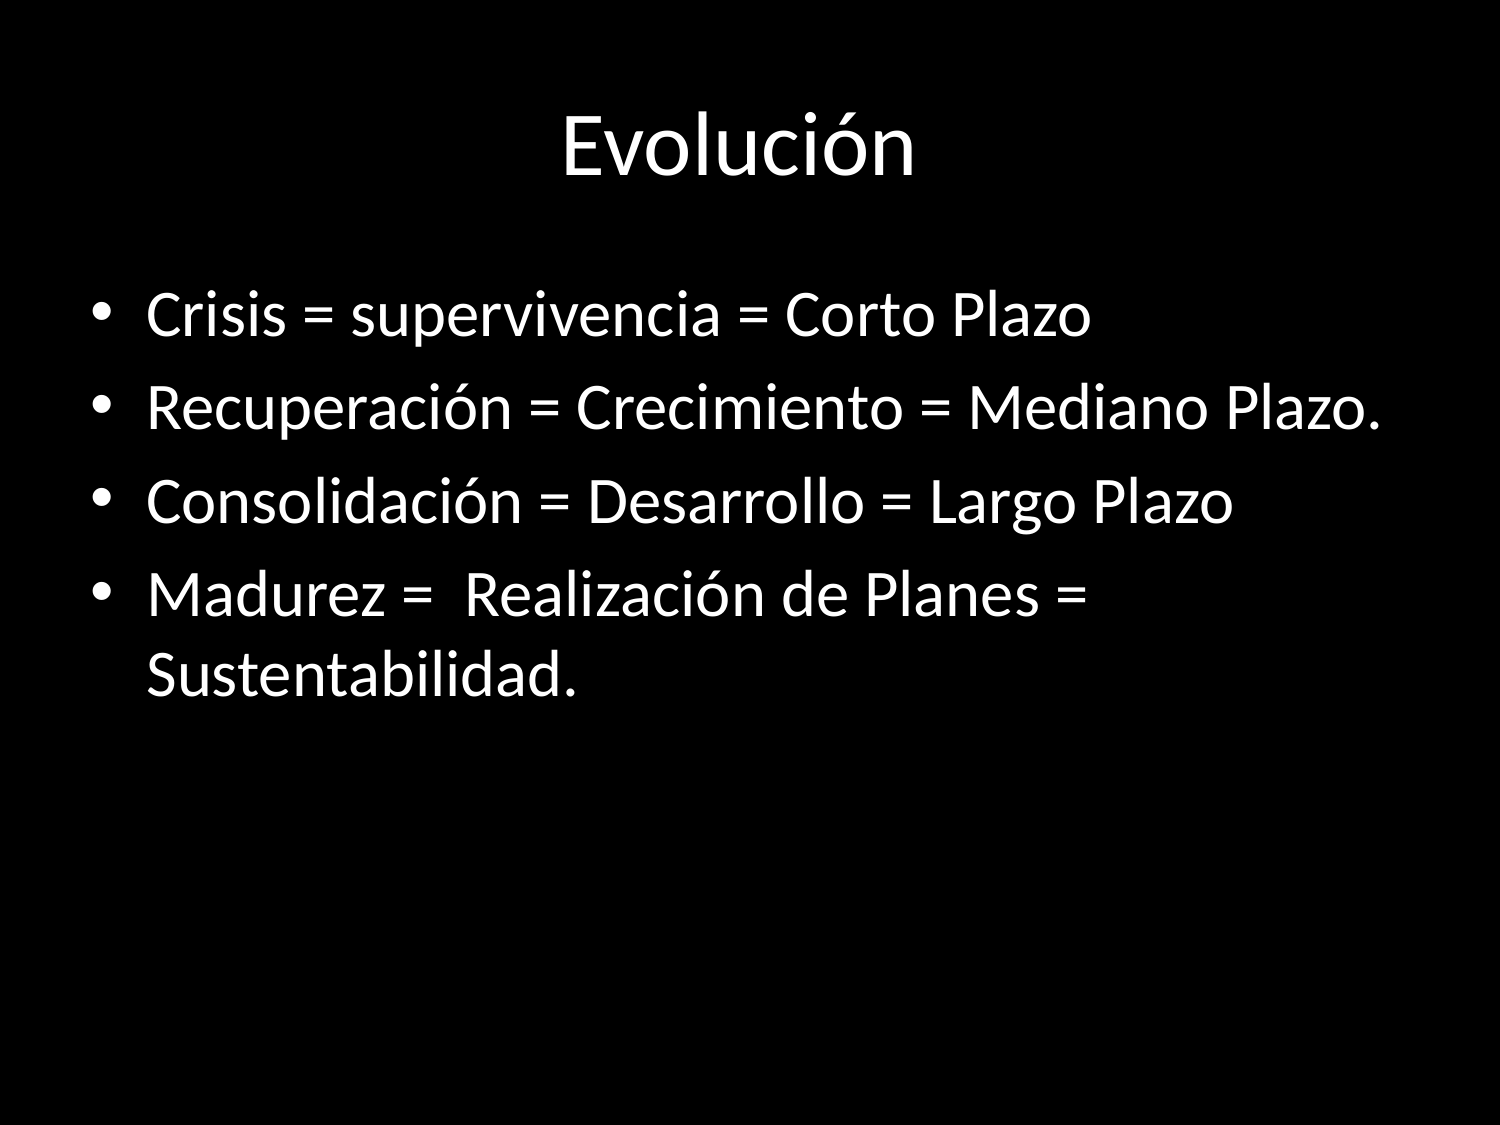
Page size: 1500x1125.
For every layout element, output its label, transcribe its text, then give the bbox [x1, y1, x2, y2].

list Crisis = supervivencia = Corto Plazo Recuperación = Crecimiento = Mediano Plazo. Consolidación = Desarrollo = Largo Plazo Madurez = Realización de Planes = Sustentabilidad. [75, 262, 1425, 1005]
title Evolución [75, 45, 1425, 233]
